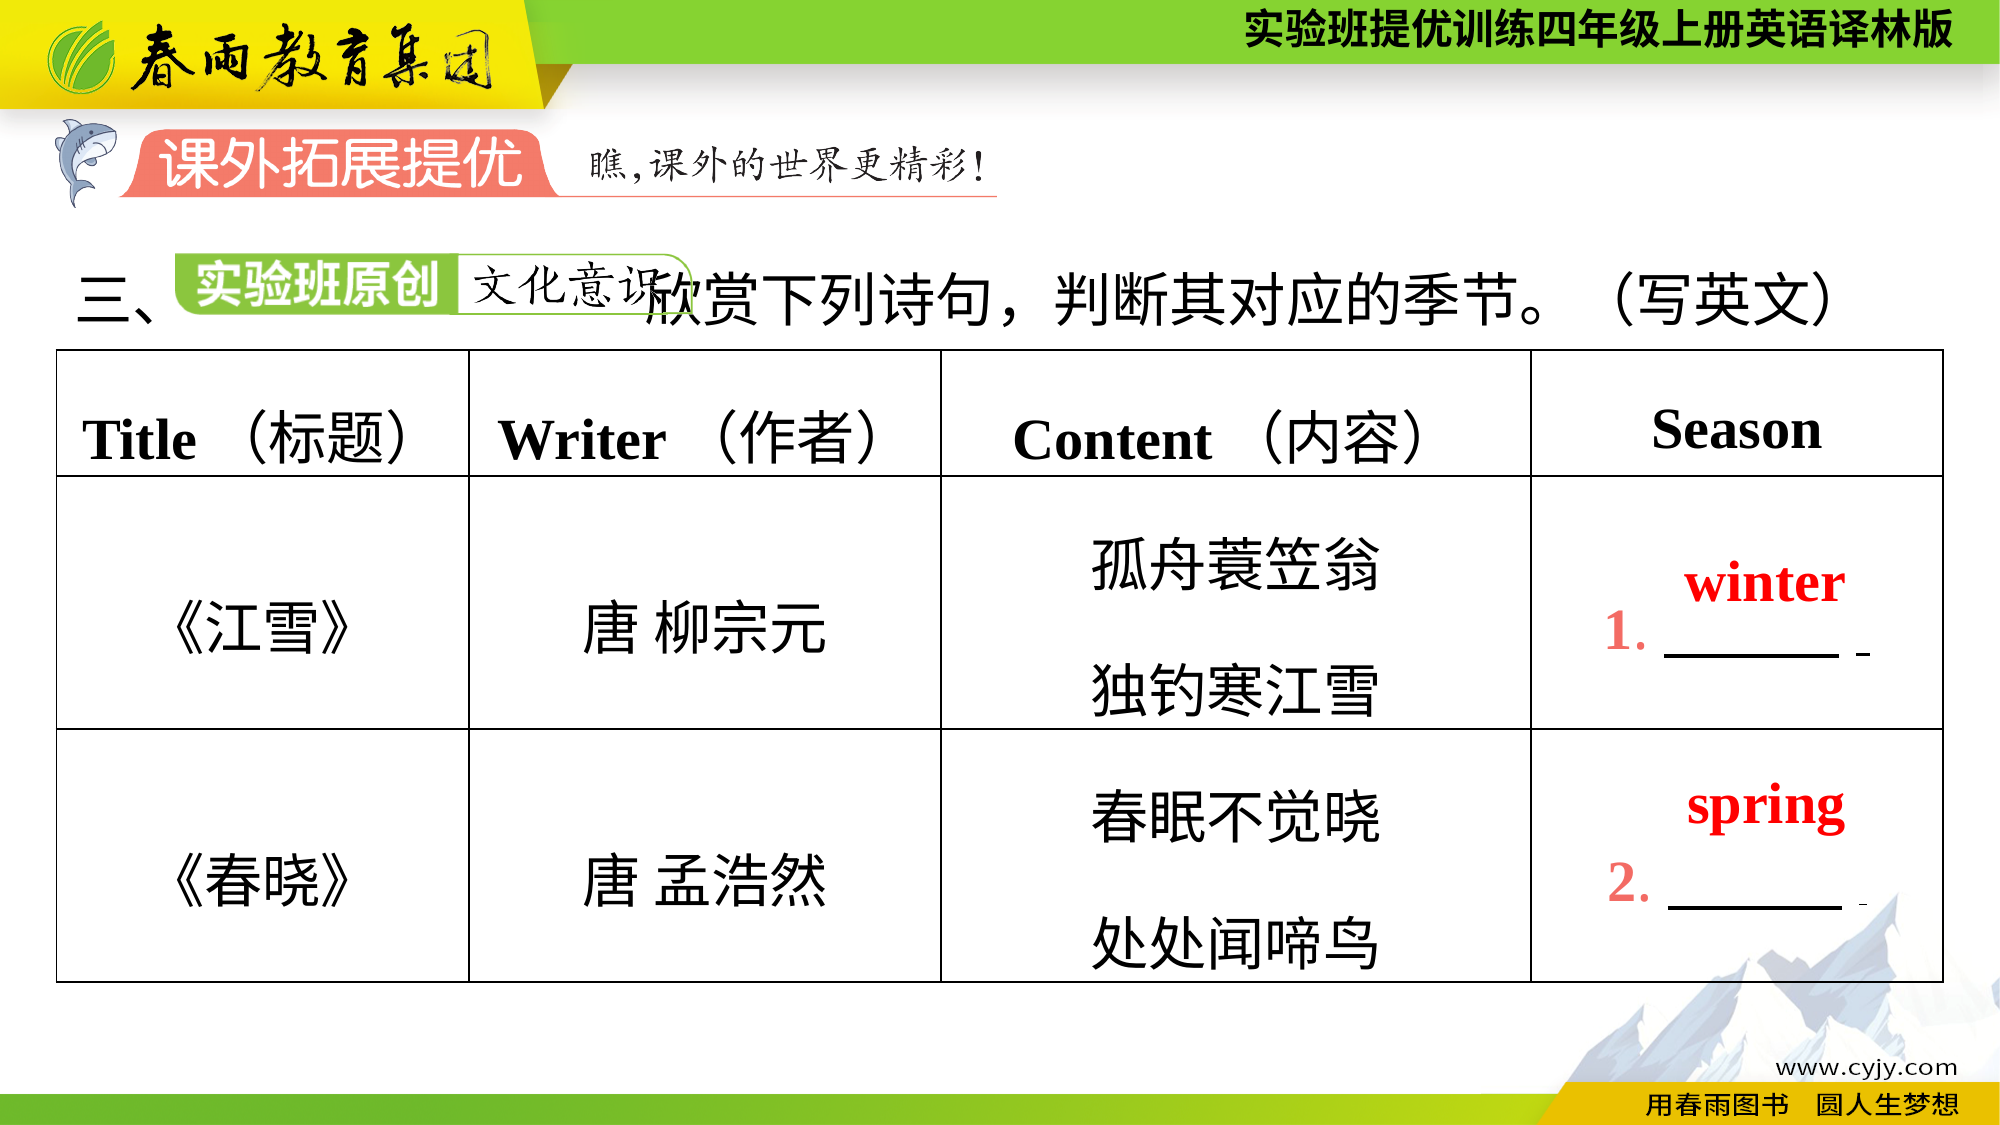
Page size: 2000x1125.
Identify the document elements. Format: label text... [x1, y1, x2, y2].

table_cell 2. . [1532, 730, 1942, 981]
table_cell 唐 孟浩然 [470, 730, 940, 981]
table_cell 春眠不觉晓 处处闻啼鸟 [942, 730, 1530, 981]
table_cell 唐 柳宗元 [470, 477, 940, 728]
table_cell 《江雪》 [57, 477, 468, 728]
text_box spring [1672, 757, 1862, 843]
table_cell 1. . [1532, 477, 1942, 728]
picture [0, 0, 2000, 1125]
table_header Season [1532, 351, 1942, 475]
text_box winter [1669, 535, 1862, 621]
list 三、 欣赏下列诗句，判断其对应的季节。（写英文） [59, 221, 1944, 343]
table_header Title（标题） [57, 351, 468, 475]
table_cell 《春晓》 [57, 730, 468, 981]
table_header Content（内容） [942, 351, 1530, 475]
table_cell 孤舟蓑笠翁 独钓寒江雪 [942, 477, 1530, 728]
table_header Writer（作者） [470, 351, 940, 475]
